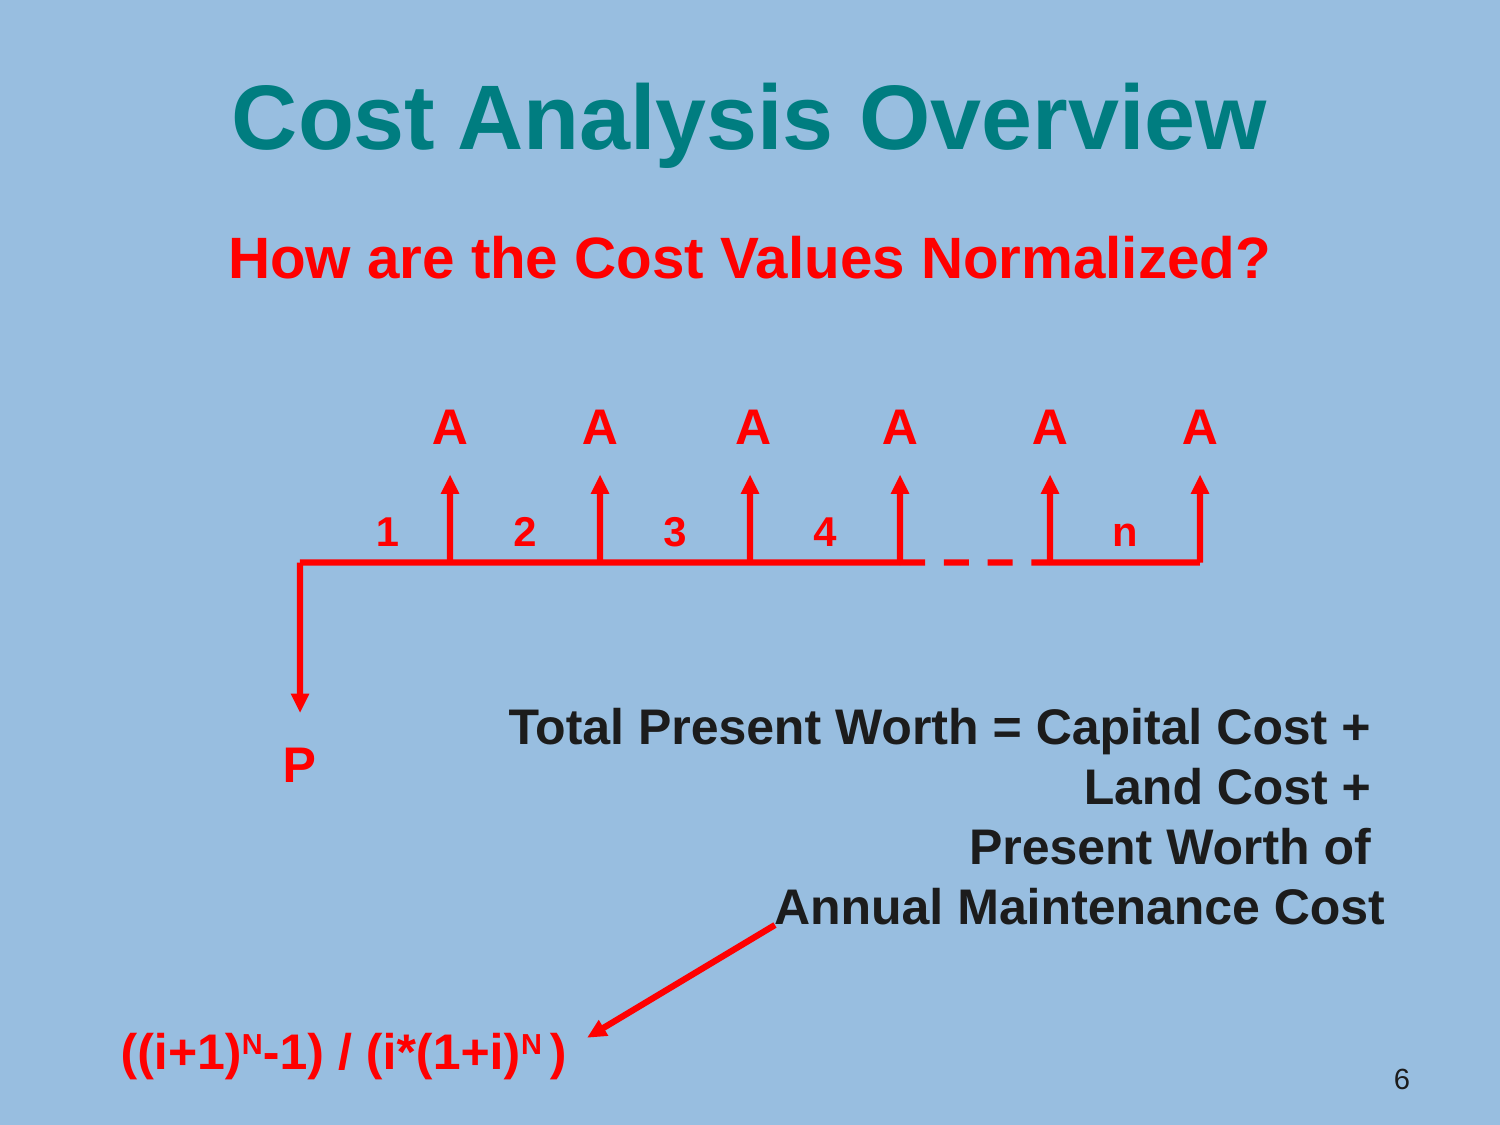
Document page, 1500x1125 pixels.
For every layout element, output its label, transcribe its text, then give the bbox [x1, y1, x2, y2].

text_box A [712, 387, 794, 463]
text_box 3 [637, 497, 713, 563]
text_box [893, 474, 907, 563]
text_box [1193, 474, 1207, 562]
slide_number 6 [1074, 1024, 1426, 1103]
text_box [1043, 474, 1057, 562]
text_box A [1012, 387, 1088, 463]
text_box P [267, 724, 331, 800]
text_box [593, 474, 607, 563]
text_box How are the Cost Values Normalized? [87, 212, 1413, 298]
text_box 1 [349, 497, 425, 563]
text_box A [412, 387, 488, 463]
text_box A [862, 387, 938, 463]
text_box A [562, 387, 638, 463]
text_box [443, 474, 457, 563]
text_box 4 [787, 497, 863, 563]
text_box Total Present Worth = Capital Cost + Land Cost + Present Worth of Annual Maintenance Cost [362, 687, 1400, 943]
text_box 2 [487, 497, 563, 563]
title Cost Analysis Overview [0, 50, 1500, 175]
text_box [587, 924, 776, 1038]
text_box ((i+1)N-1) / (i*(1+i)N ) [74, 1012, 613, 1088]
text_box A [1162, 387, 1238, 463]
text_box [293, 562, 307, 713]
text_box [743, 474, 757, 563]
text_box n [1087, 497, 1163, 563]
